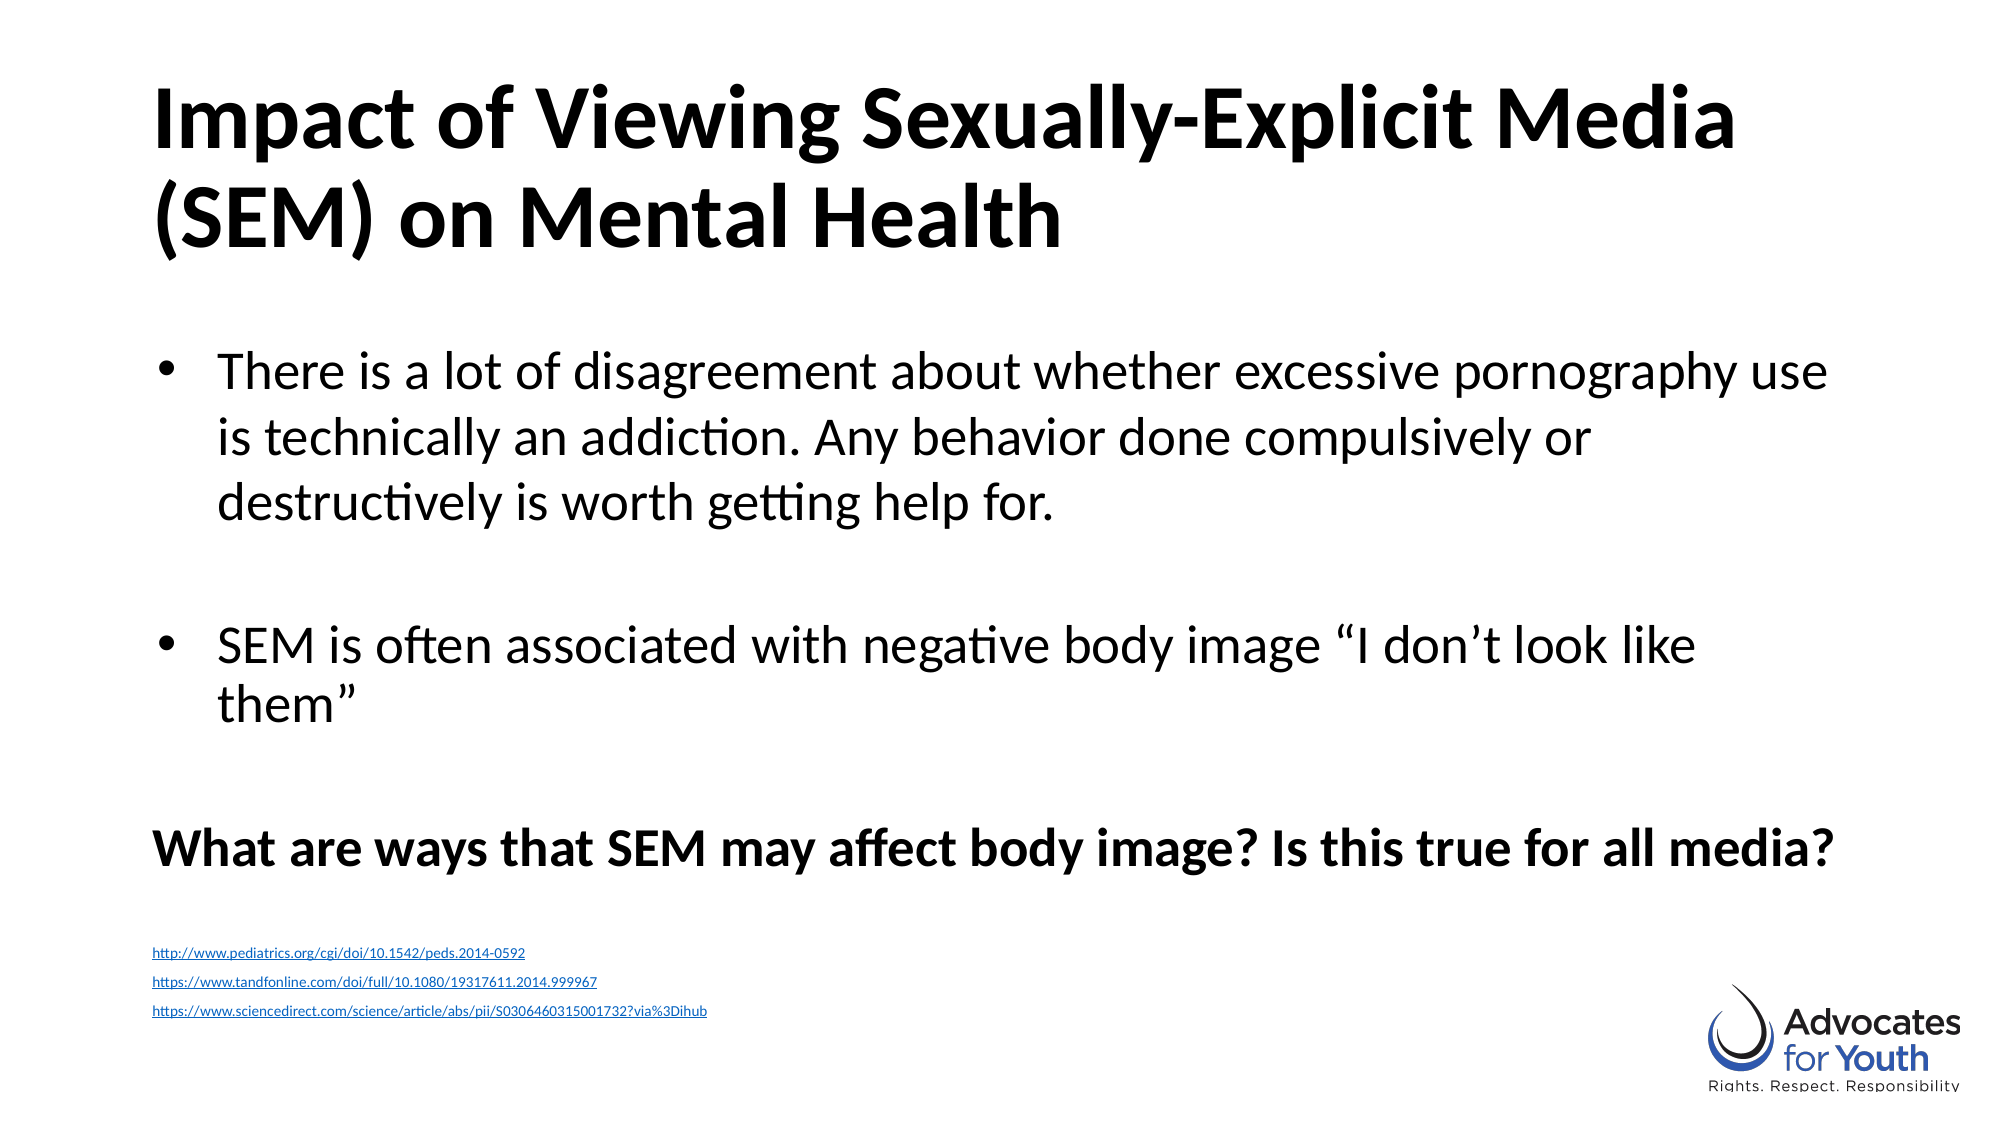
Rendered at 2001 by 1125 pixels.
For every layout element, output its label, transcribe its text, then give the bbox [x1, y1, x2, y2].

picture [1707, 984, 1960, 1093]
list There is a lot of disagreement about whether excessive pornography use is technically an addiction. Any behavior done compulsively or destructively is worth getting help for. SEM is often associated with negative body image “I don’t look like them” What are ways that SEM may affect body image? Is this true for all media? http://www.pediatrics.org/cgi/doi/10.1542/peds.2014-0592 https://www.tandfonline.com/doi/full/10.1080/19317611.2014.999967 https://www.sciencedirect.com/science/article/abs/pii/S0306460315001732?via%3Dihub [137, 326, 1863, 1092]
title Impact of Viewing Sexually-Explicit Media (SEM) on Mental Health [137, 59, 1863, 278]
